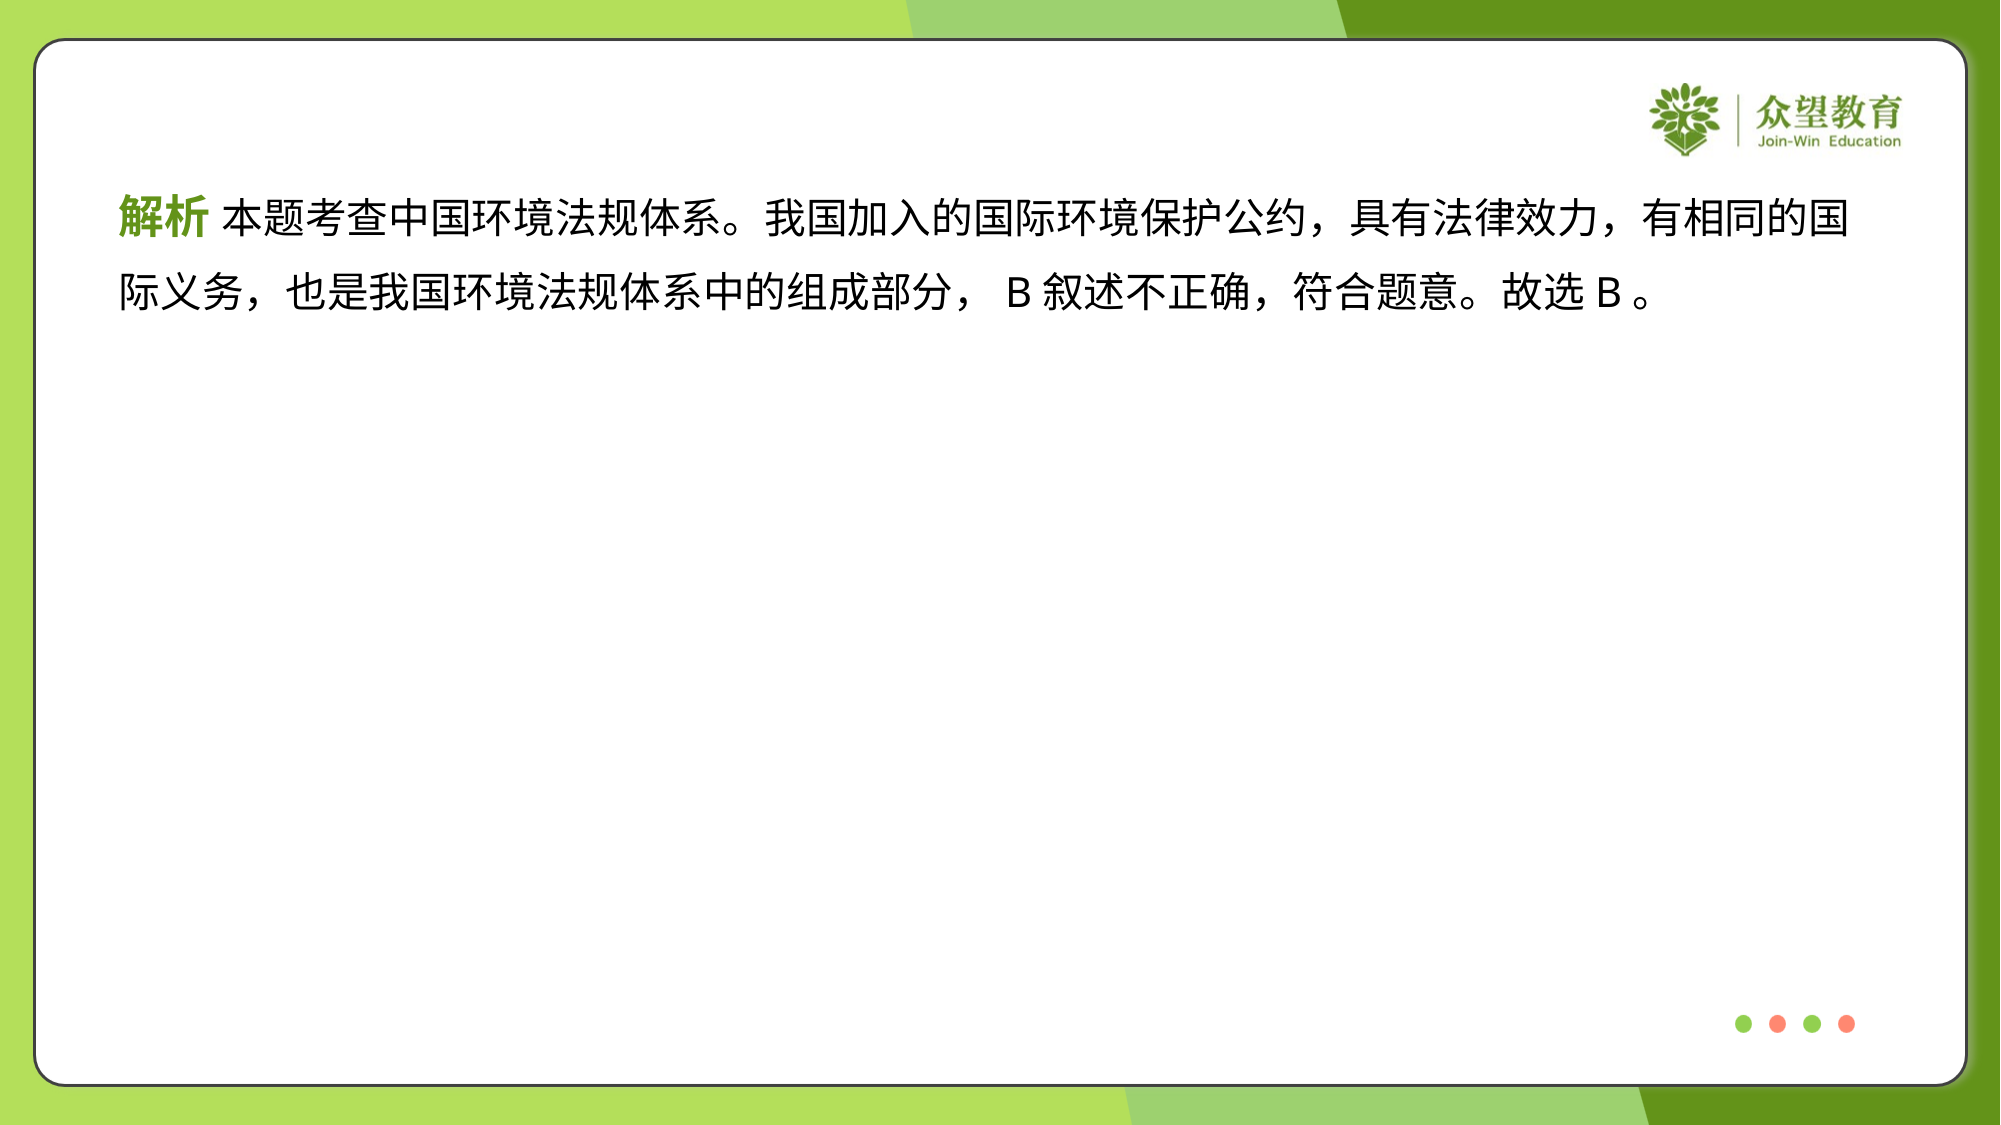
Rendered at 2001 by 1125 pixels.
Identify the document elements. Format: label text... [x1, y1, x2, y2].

text_box 解析 本题考查中国环境法规体系。我国加入的国际环境保护公约，具有法律效力，有相同的国 际义务，也是我国环境法规体系中的组成部分，B叙述不正确，符合题意。故选B。 [118, 159, 1883, 309]
picture [0, 0, 2000, 1125]
